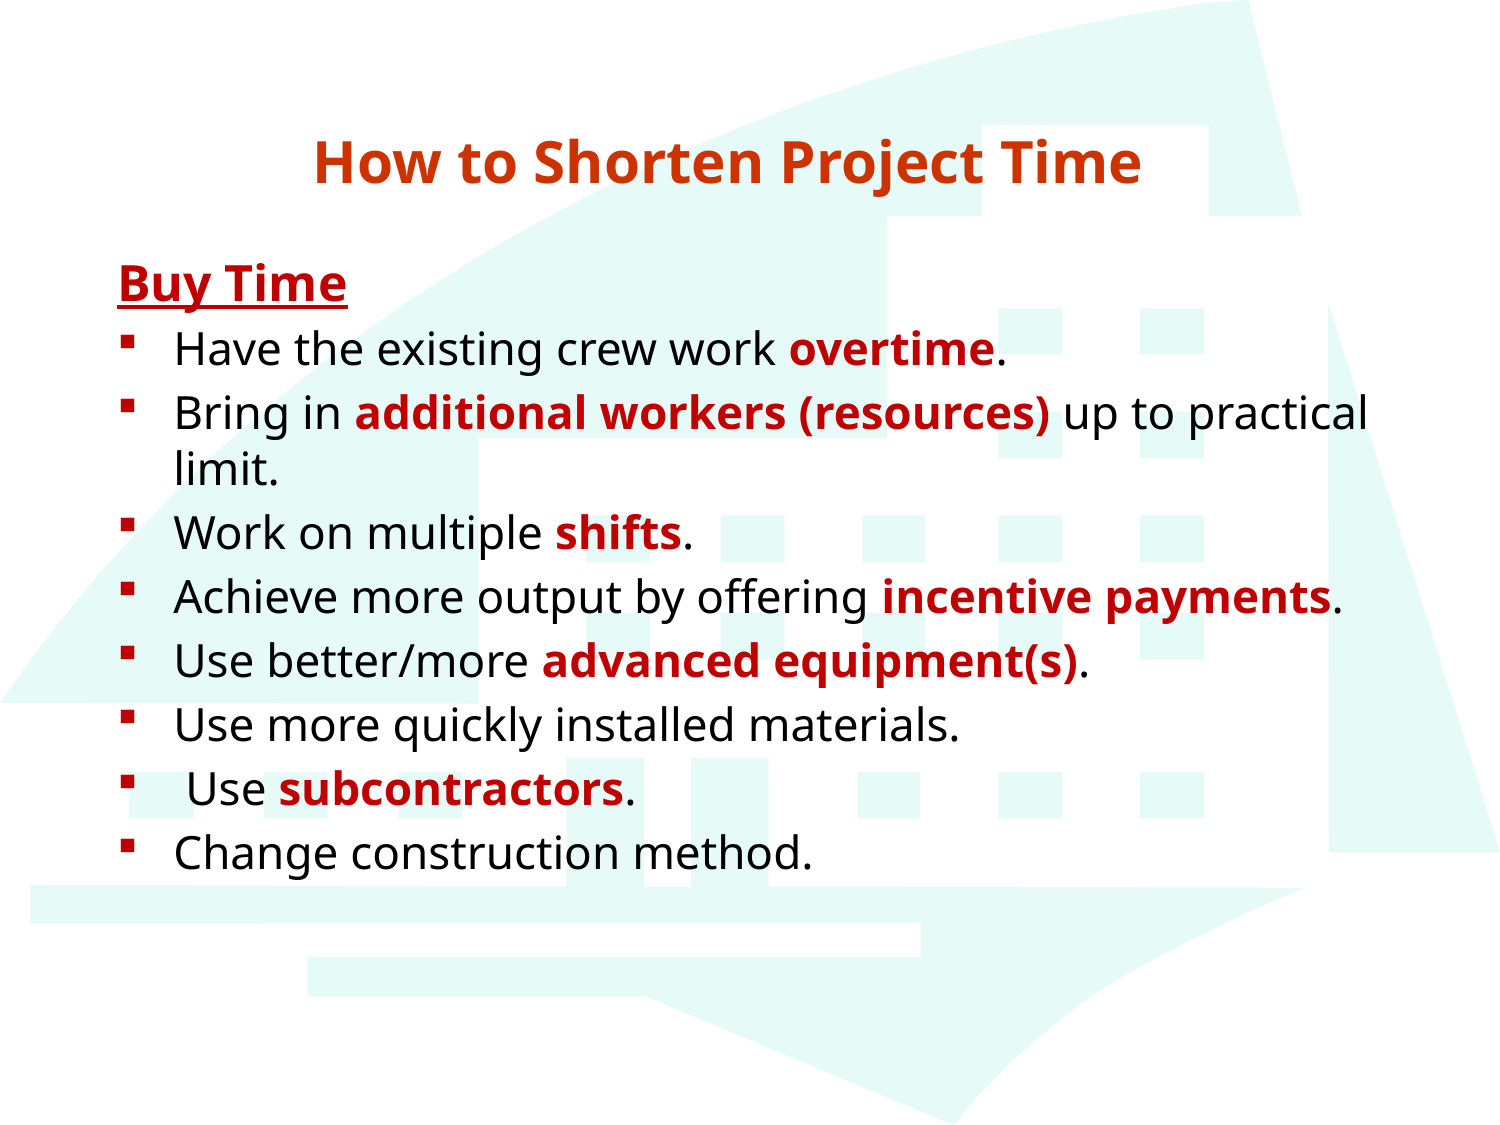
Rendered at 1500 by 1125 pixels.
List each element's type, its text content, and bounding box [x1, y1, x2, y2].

list Buy Time Have the existing crew work overtime. Bring in additional workers (resources) up to practical limit. Work on multiple shifts. Achieve more output by offering incentive payments. Use better/more advanced equipment(s). Use more quickly installed materials. Use subcontractors. Change construction method. [102, 243, 1462, 979]
text_box How to Shorten Project Time [312, 125, 1211, 211]
